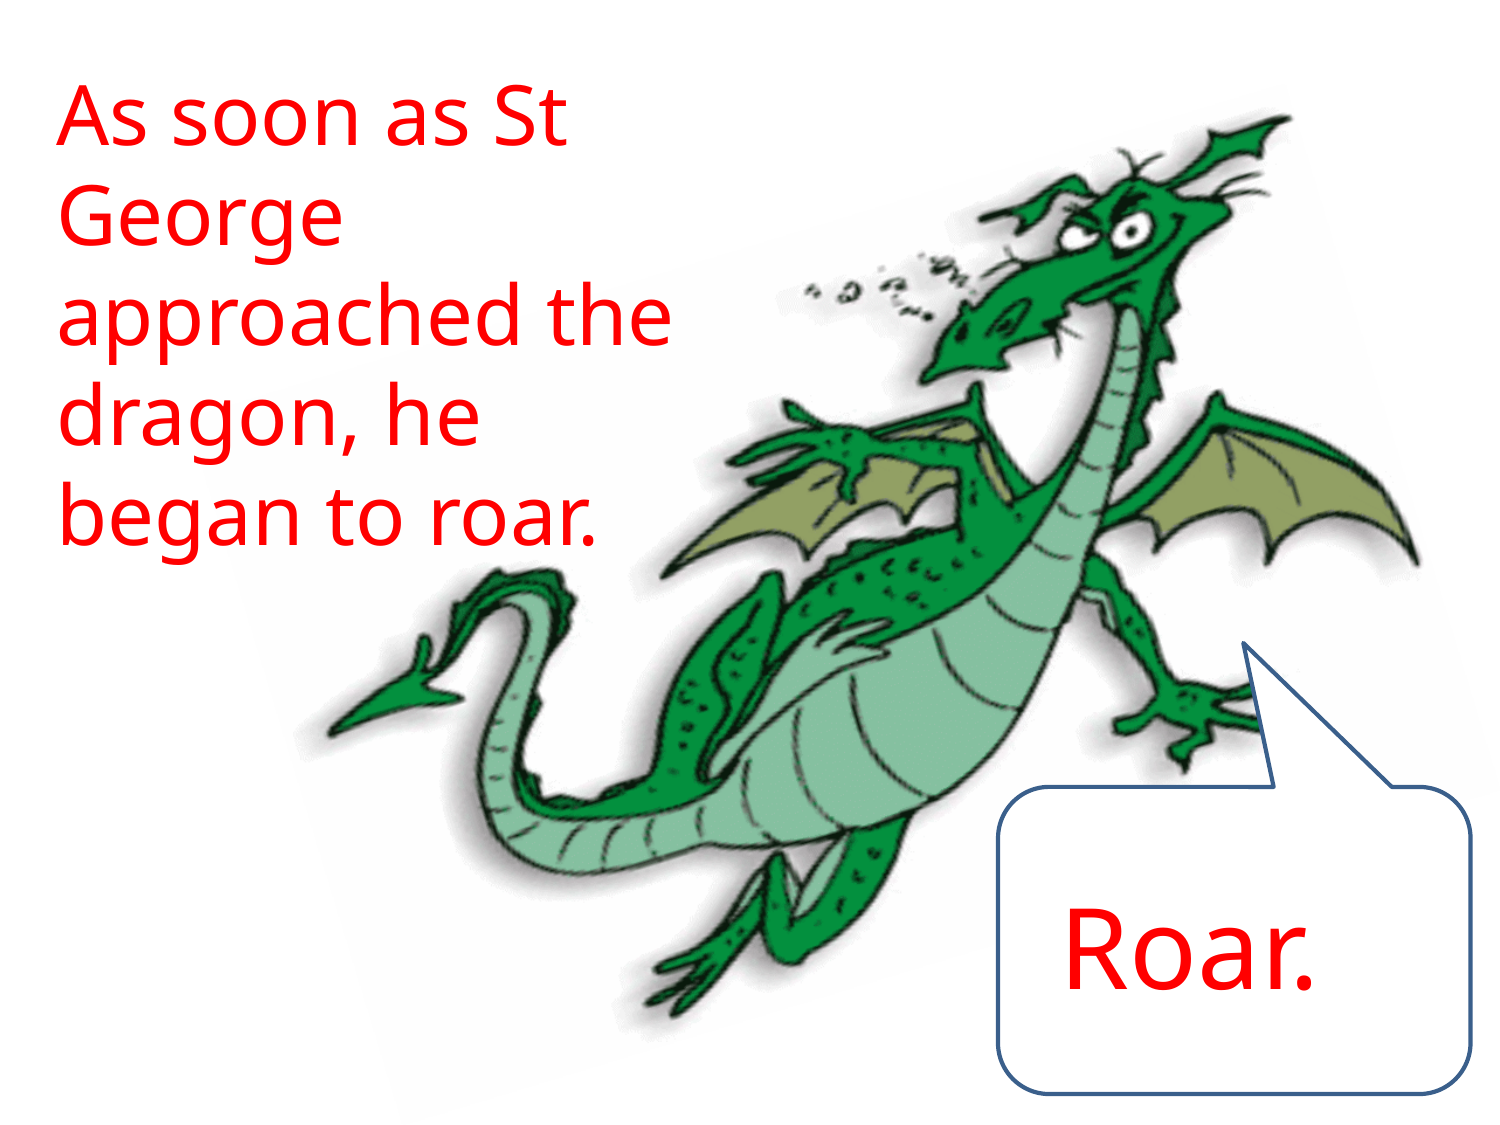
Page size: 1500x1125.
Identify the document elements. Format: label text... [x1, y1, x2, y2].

picture [236, 86, 1498, 1122]
text_box As soon as St George approached the dragon, he began to roar. [41, 54, 703, 570]
text_box Roar. [1045, 982, 1412, 1020]
text_box [995, 784, 1473, 1097]
